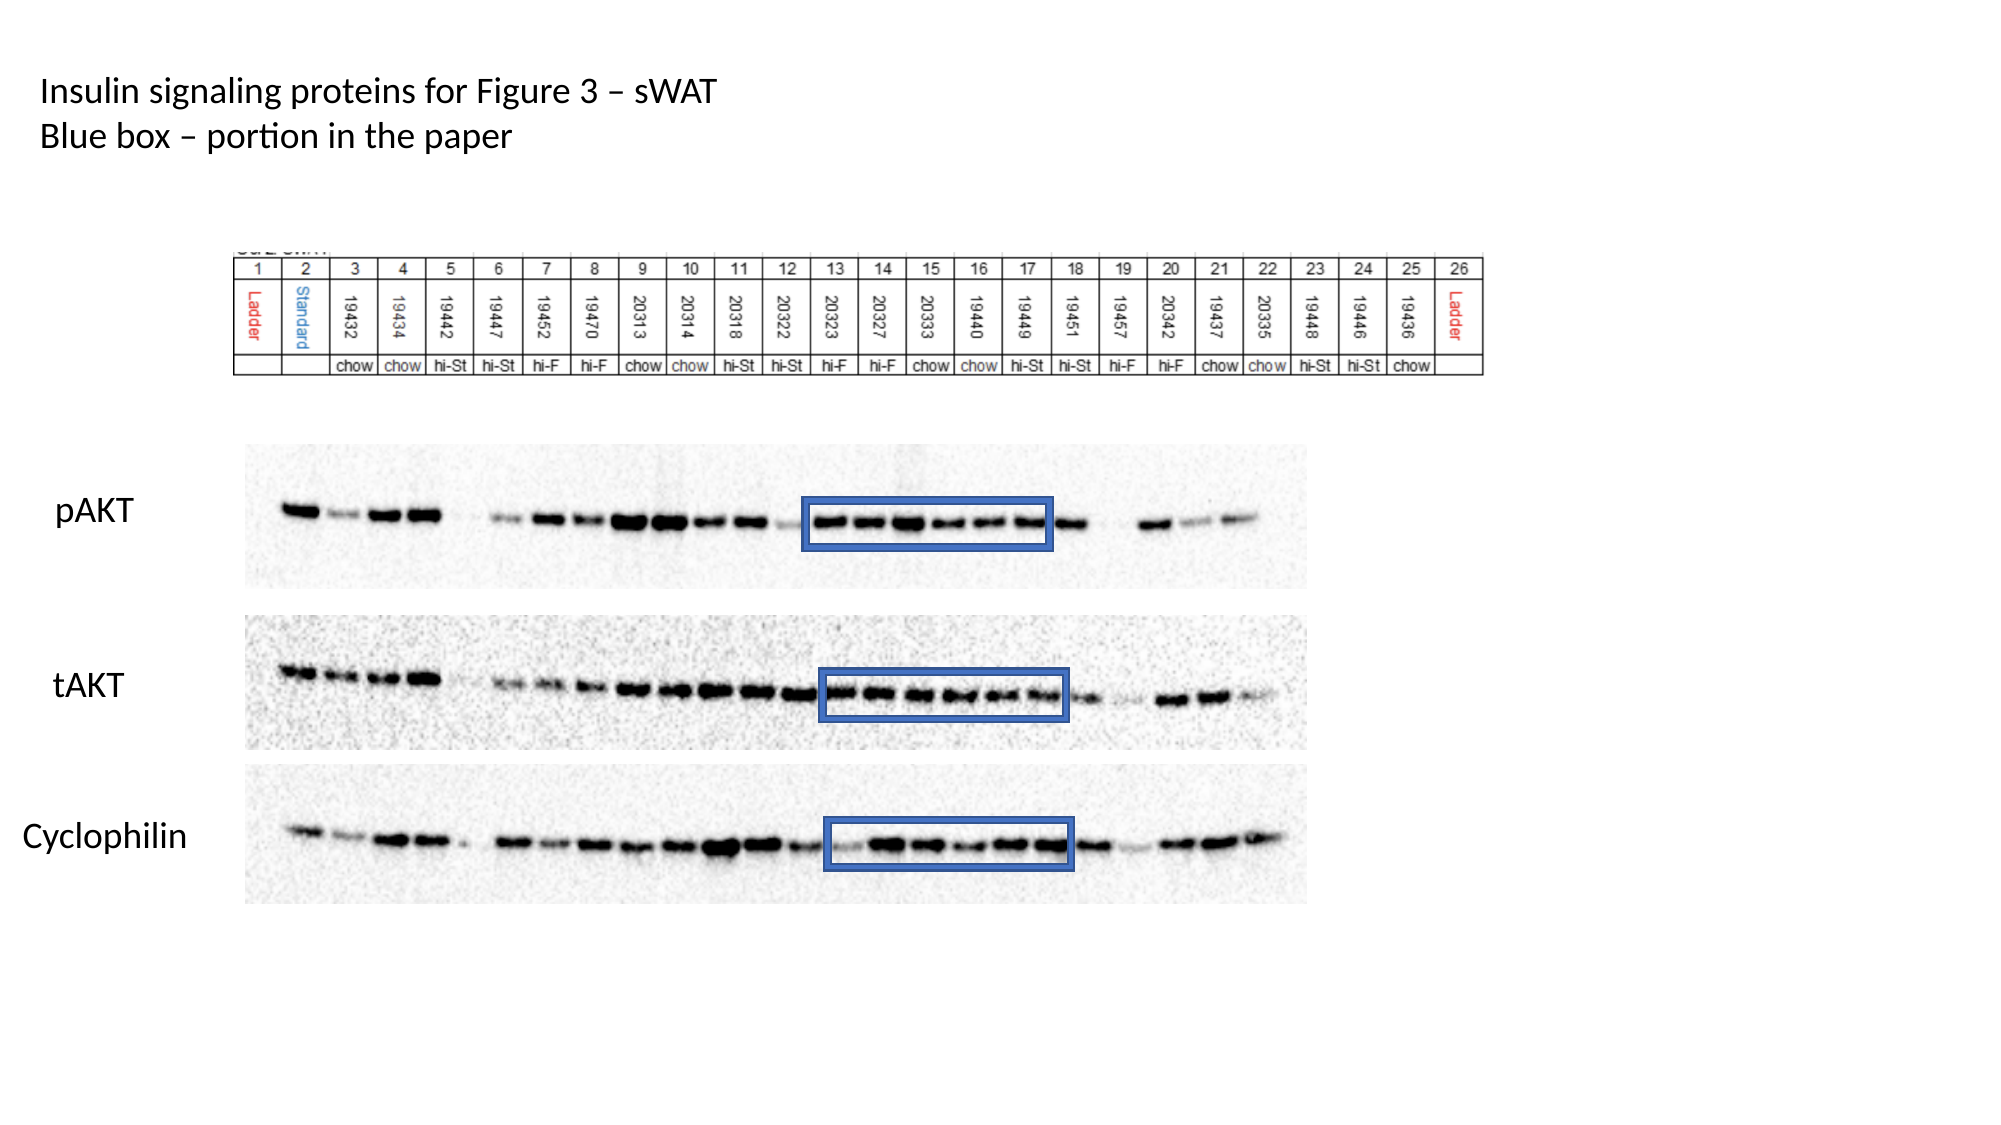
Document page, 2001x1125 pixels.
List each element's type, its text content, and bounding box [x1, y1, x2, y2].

text_box Insulin signaling proteins for Figure 3 – sWAT Blue box – portion in the paper [25, 58, 734, 164]
picture [245, 444, 1307, 589]
text_box Cyclophilin [7, 803, 203, 864]
picture [245, 615, 1307, 750]
picture [219, 252, 1495, 388]
picture [245, 764, 1307, 904]
text_box pAKT [40, 477, 150, 538]
text_box tAKT [37, 652, 140, 712]
